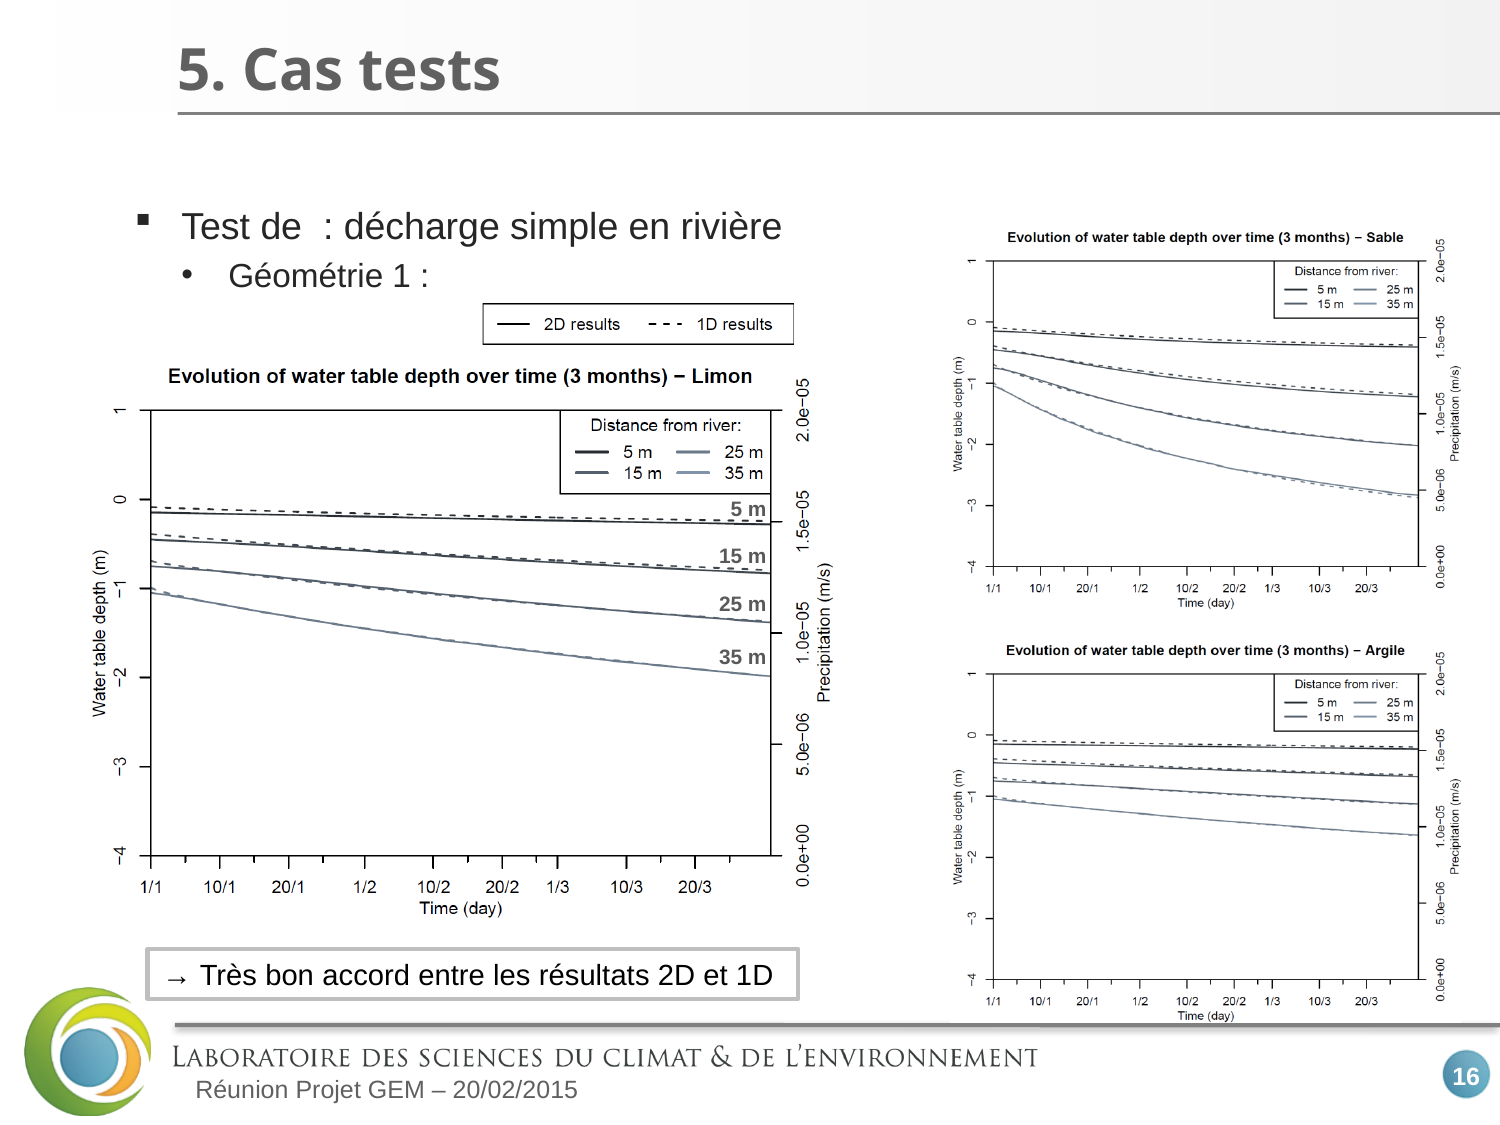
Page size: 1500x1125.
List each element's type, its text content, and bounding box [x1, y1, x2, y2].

picture [24, 987, 151, 1116]
picture [482, 302, 795, 345]
picture [88, 366, 833, 919]
picture [1438, 1046, 1500, 1109]
picture [950, 644, 1462, 1023]
text_box Réunion Projet GEM – 20/02/2015 [180, 1058, 656, 1119]
text_box → Très bon accord entre les résultats 2D et 1D [145, 947, 800, 1001]
title 5. Cas tests [162, 24, 1403, 85]
picture [950, 231, 1462, 610]
